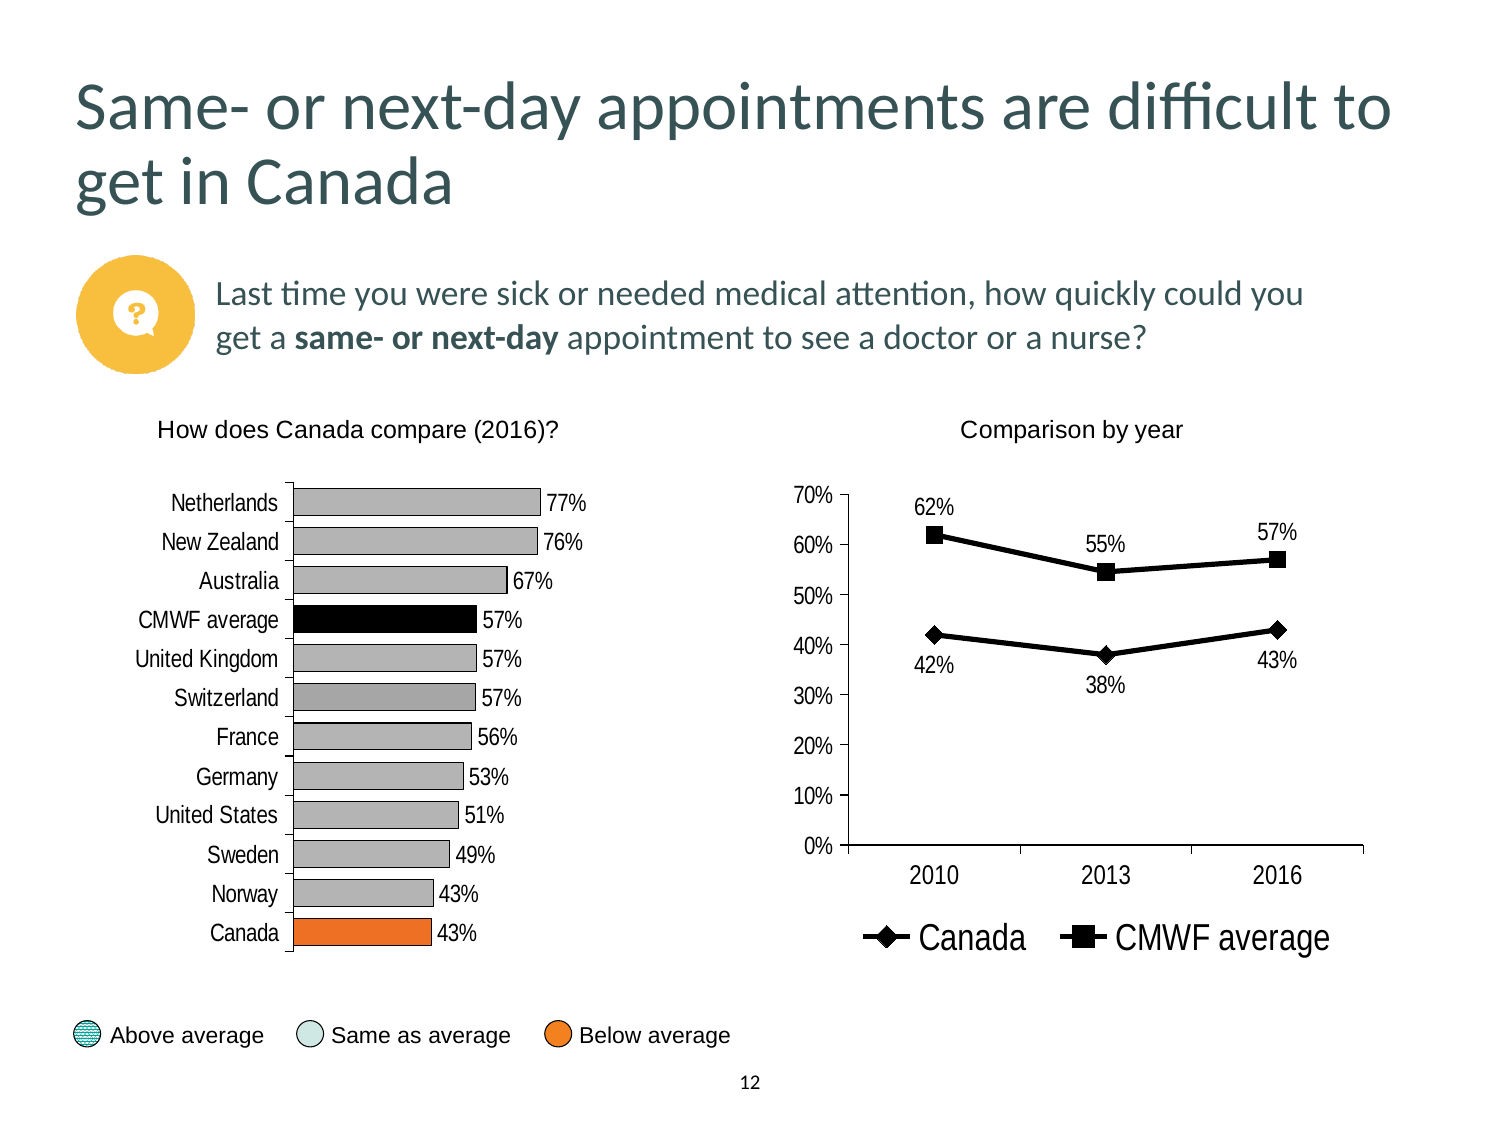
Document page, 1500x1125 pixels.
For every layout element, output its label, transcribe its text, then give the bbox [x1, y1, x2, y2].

picture [76, 255, 195, 374]
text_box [73, 1012, 784, 1057]
title Same- or next-day appointments are difficult to get in Canada [60, 60, 1411, 152]
chart [88, 408, 644, 973]
chart [771, 408, 1387, 977]
list Last time you were sick or needed medical attention, how quickly could you get a same- or next-day appointment to see a doctor or a nurse? [215, 235, 1500, 390]
